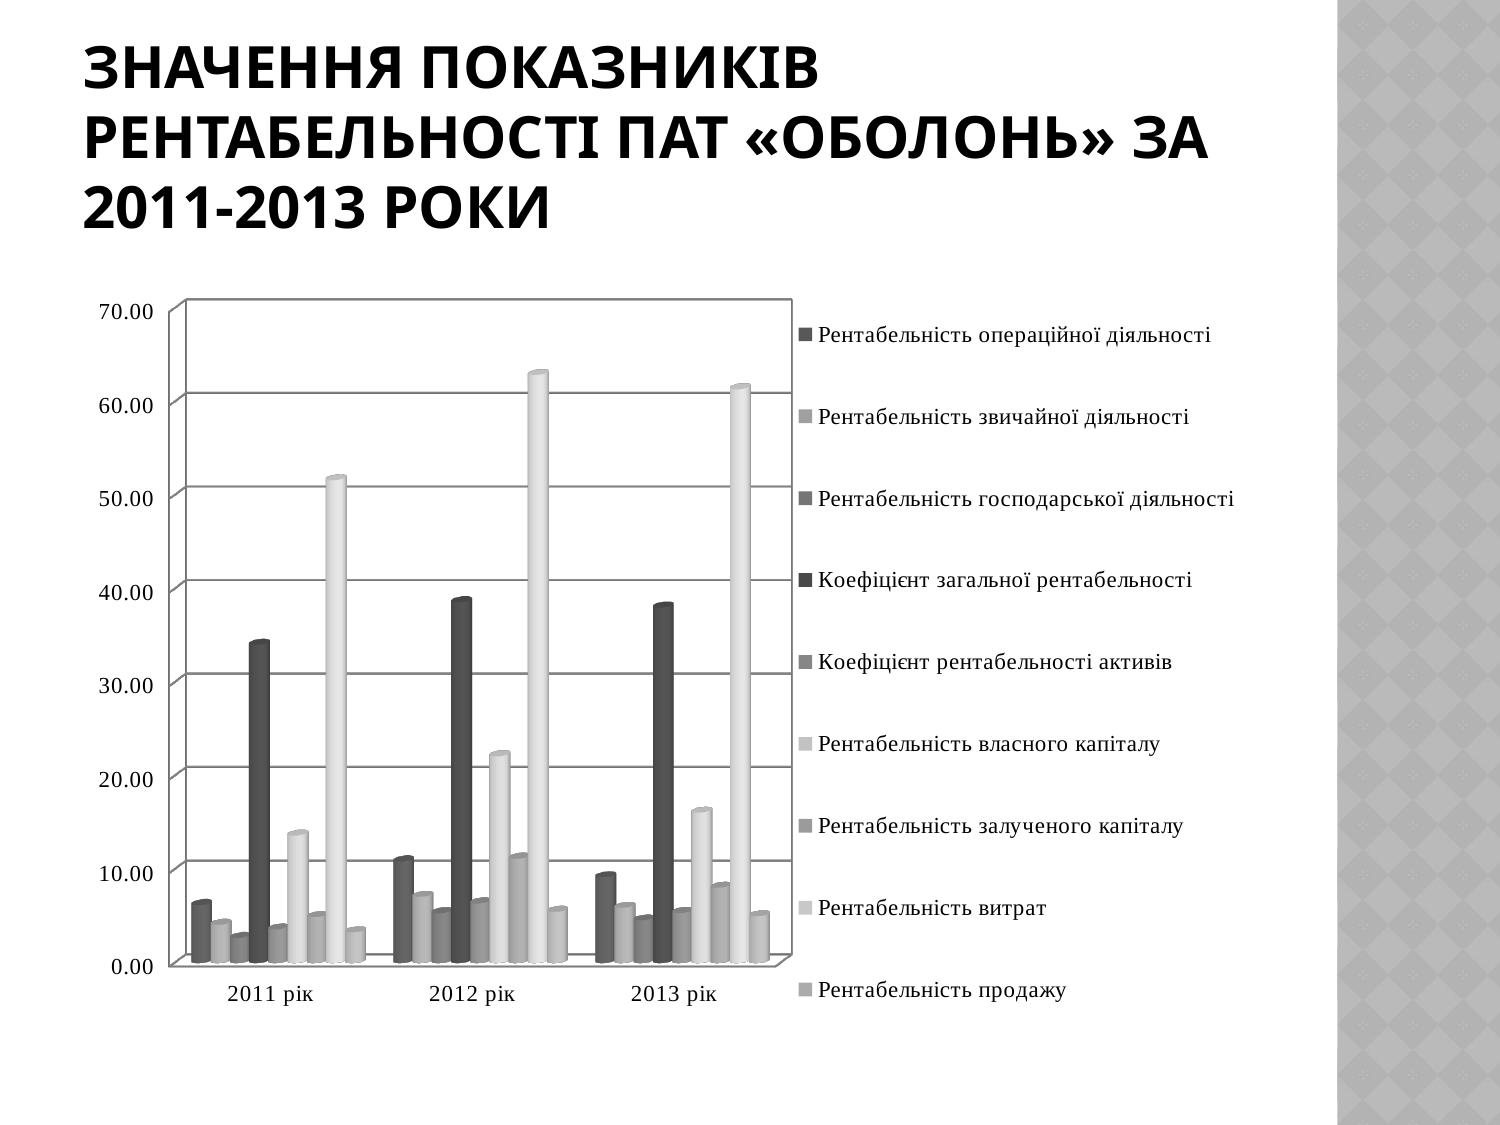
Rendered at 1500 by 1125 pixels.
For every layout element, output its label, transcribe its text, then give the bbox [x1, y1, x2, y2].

table_cell 0 [1337, 0, 1500, 1125]
chart [74, 263, 1263, 1060]
title Значення показників рентабельності ПАТ «Оболонь» за 2011-2013 роки [75, 52, 1263, 240]
